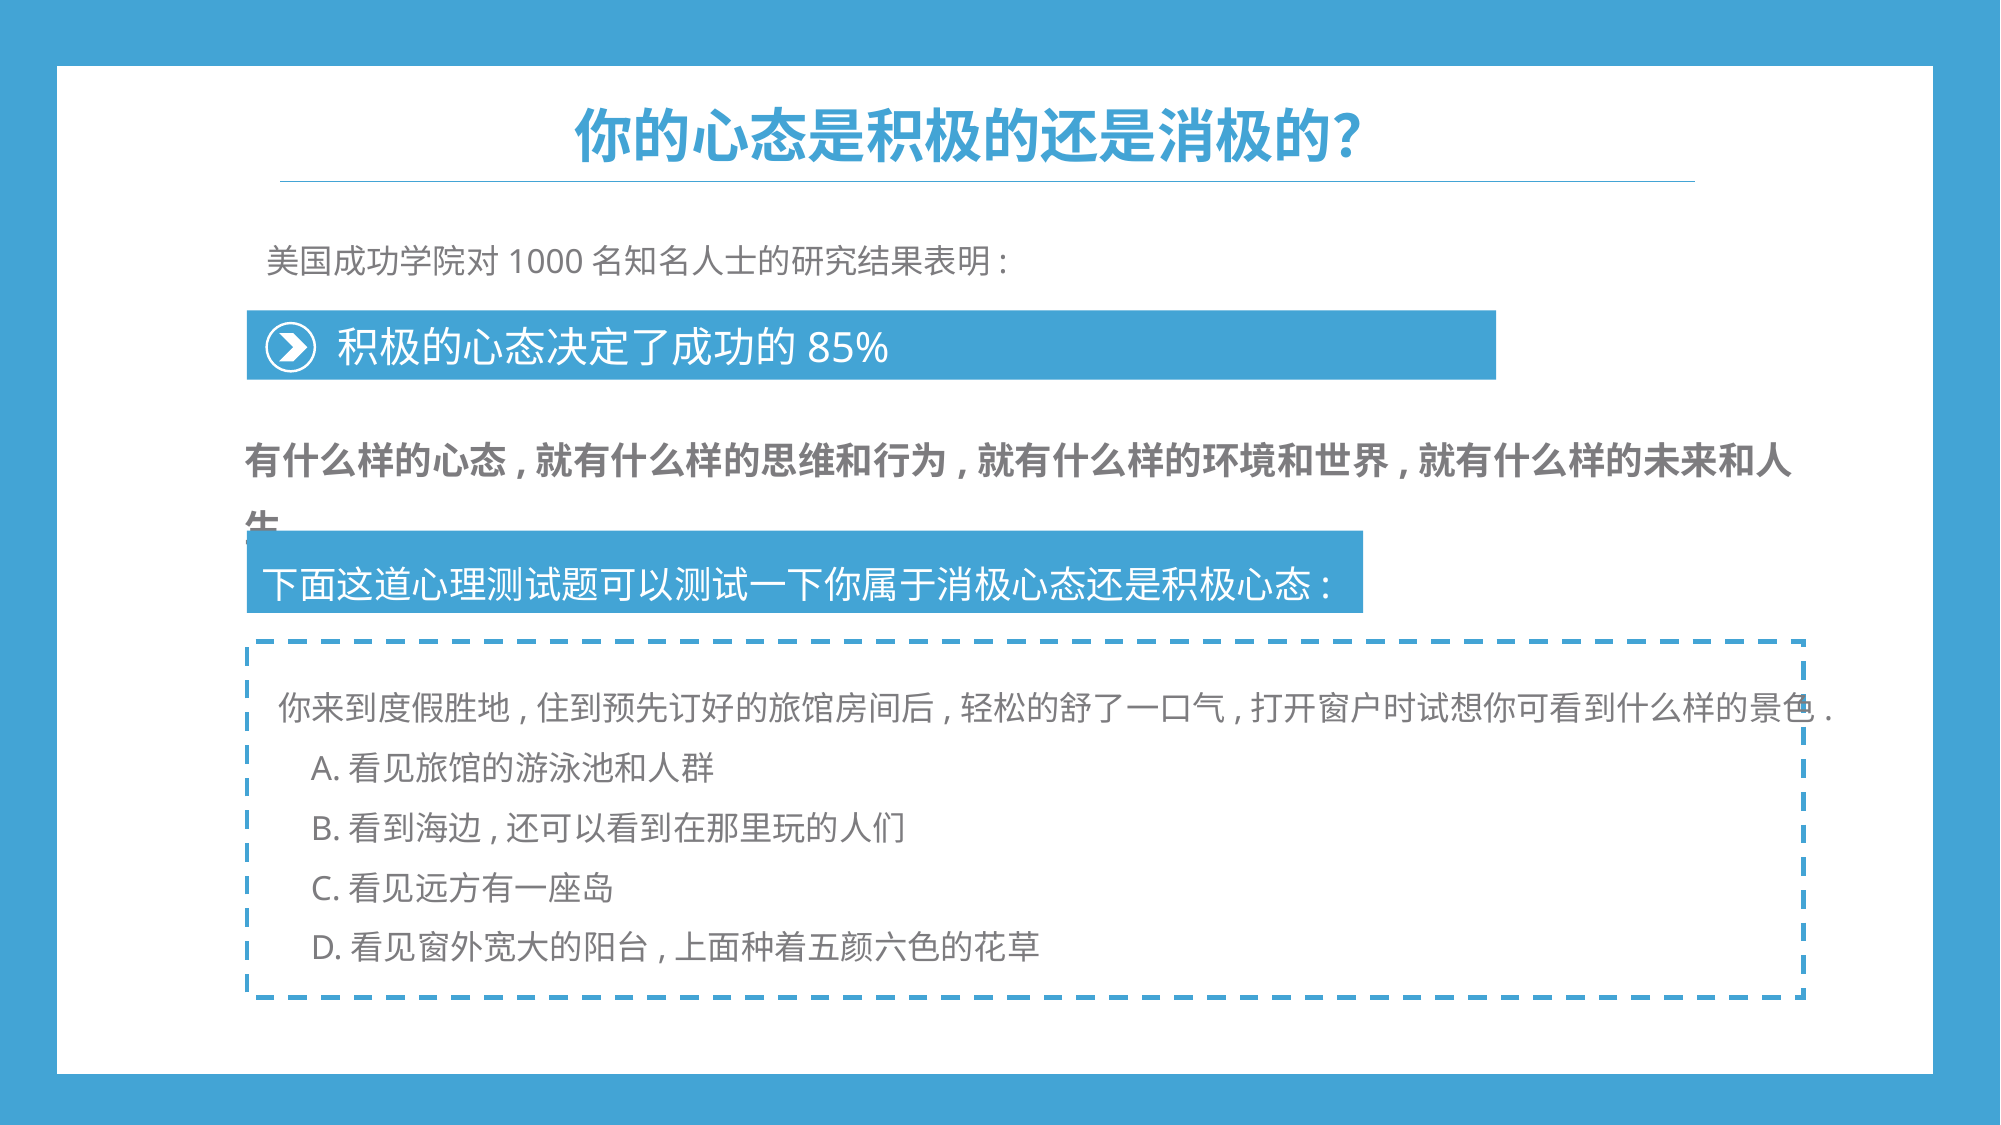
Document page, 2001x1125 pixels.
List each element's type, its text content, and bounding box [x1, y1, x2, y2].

text_box 你的心态是积极的还是消极的？ [560, 91, 1379, 177]
text_box 美国成功学院对1000名知名人士的研究结果表明: [246, 210, 1526, 268]
text_box [246, 908, 1805, 999]
text_box 你来到度假胜地,住到预先订好的旅馆房间后,轻松的舒了一口气,打开窗户时试想你可看到什么样的景色. A.看见旅馆的游泳池和人群 B.看到海边,还可以看到在那里玩的人们 C.看见远方有一座岛 D.看见窗外宽大的阳台,上面种着五颜六色的花草 [246, 657, 1863, 908]
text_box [246, 310, 1497, 380]
text_box [246, 641, 1805, 657]
text_box 下面这道心理测试题可以测试一下你属于消极心态还是积极心态: [246, 530, 1364, 613]
text_box 有什么样的心态,就有什么样的思维和行为,就有什么样的环境和世界,就有什么样的未来和人生。 [224, 405, 1826, 508]
